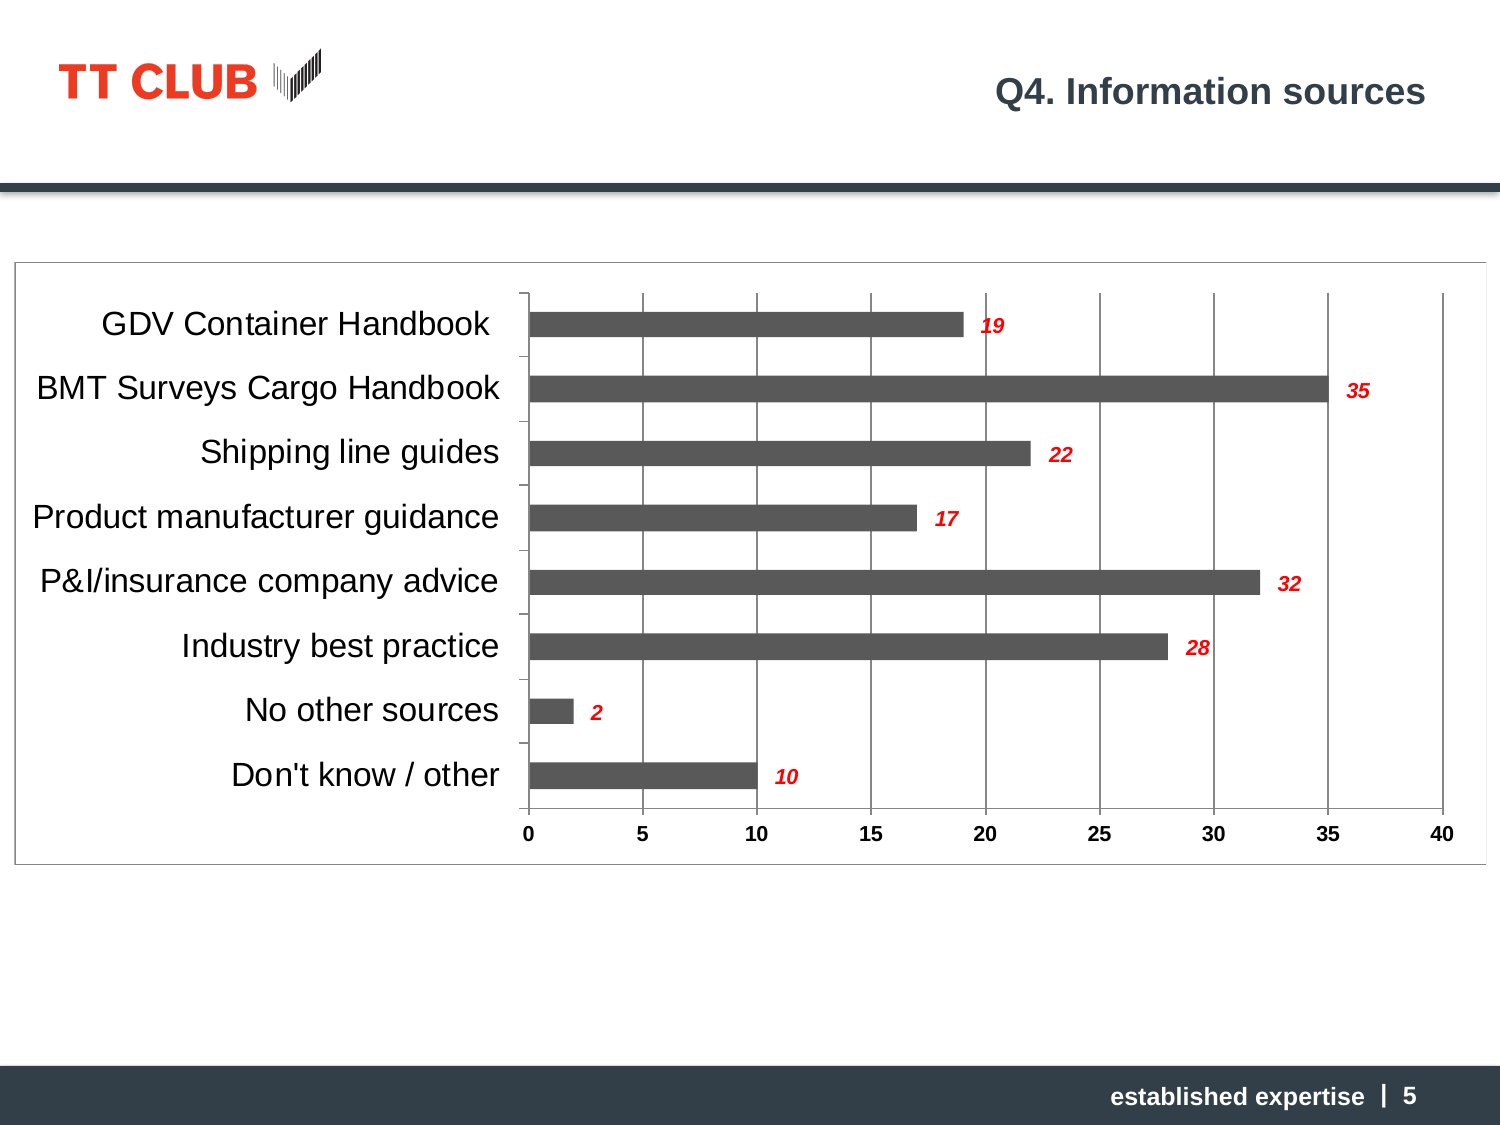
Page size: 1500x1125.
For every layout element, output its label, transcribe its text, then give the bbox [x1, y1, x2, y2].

text_box Q4. Information sources [364, 60, 1442, 184]
picture [14, 261, 1487, 865]
text_box 5 [1402, 1065, 1500, 1125]
text_box established expertise [59, 1065, 1366, 1125]
picture [59, 48, 321, 103]
